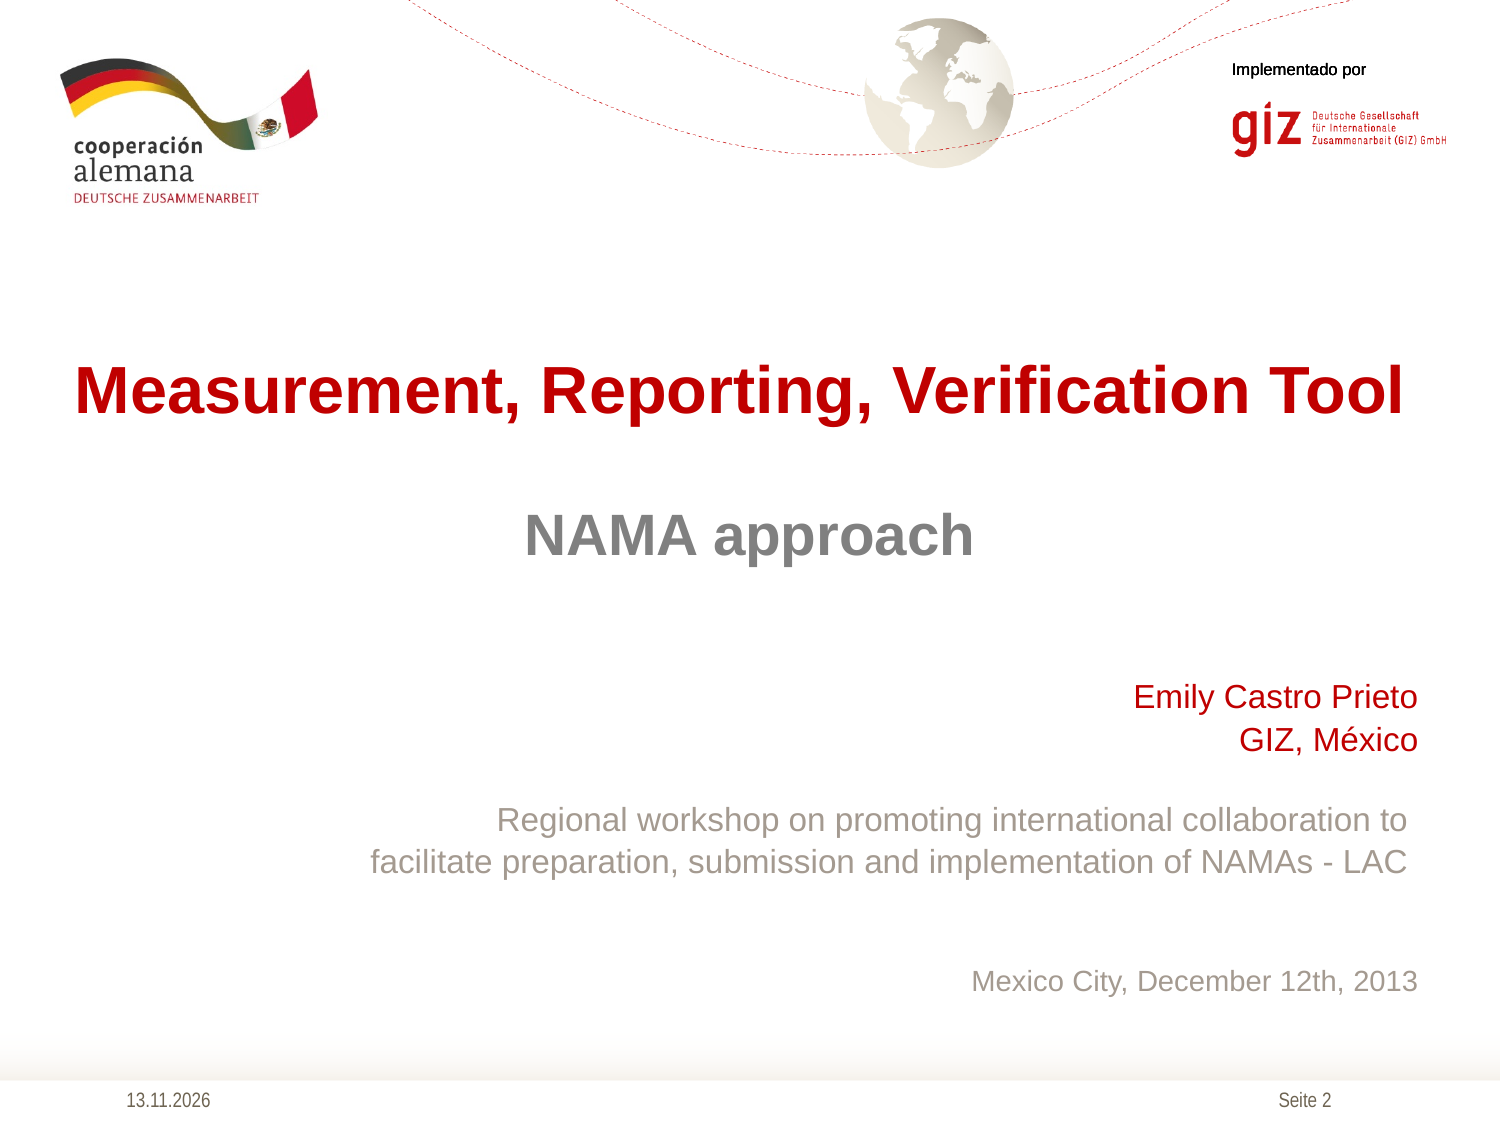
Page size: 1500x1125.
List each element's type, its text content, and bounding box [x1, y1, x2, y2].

text_box Implementedo por [1217, 51, 1393, 87]
picture [0, 959, 1500, 1081]
text_box Emily Castro Prieto GIZ, México Regional workshop on promoting international collaboration to facilitate preparation, submission and implementation of NAMAs - LAC Mexico City, December 12th, 2013 [261, 672, 1434, 1043]
text_box Measurement, Reporting, Verification Tool NAMA approach [0, 339, 1500, 528]
picture [0, 0, 1500, 278]
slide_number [111, 1079, 325, 1121]
